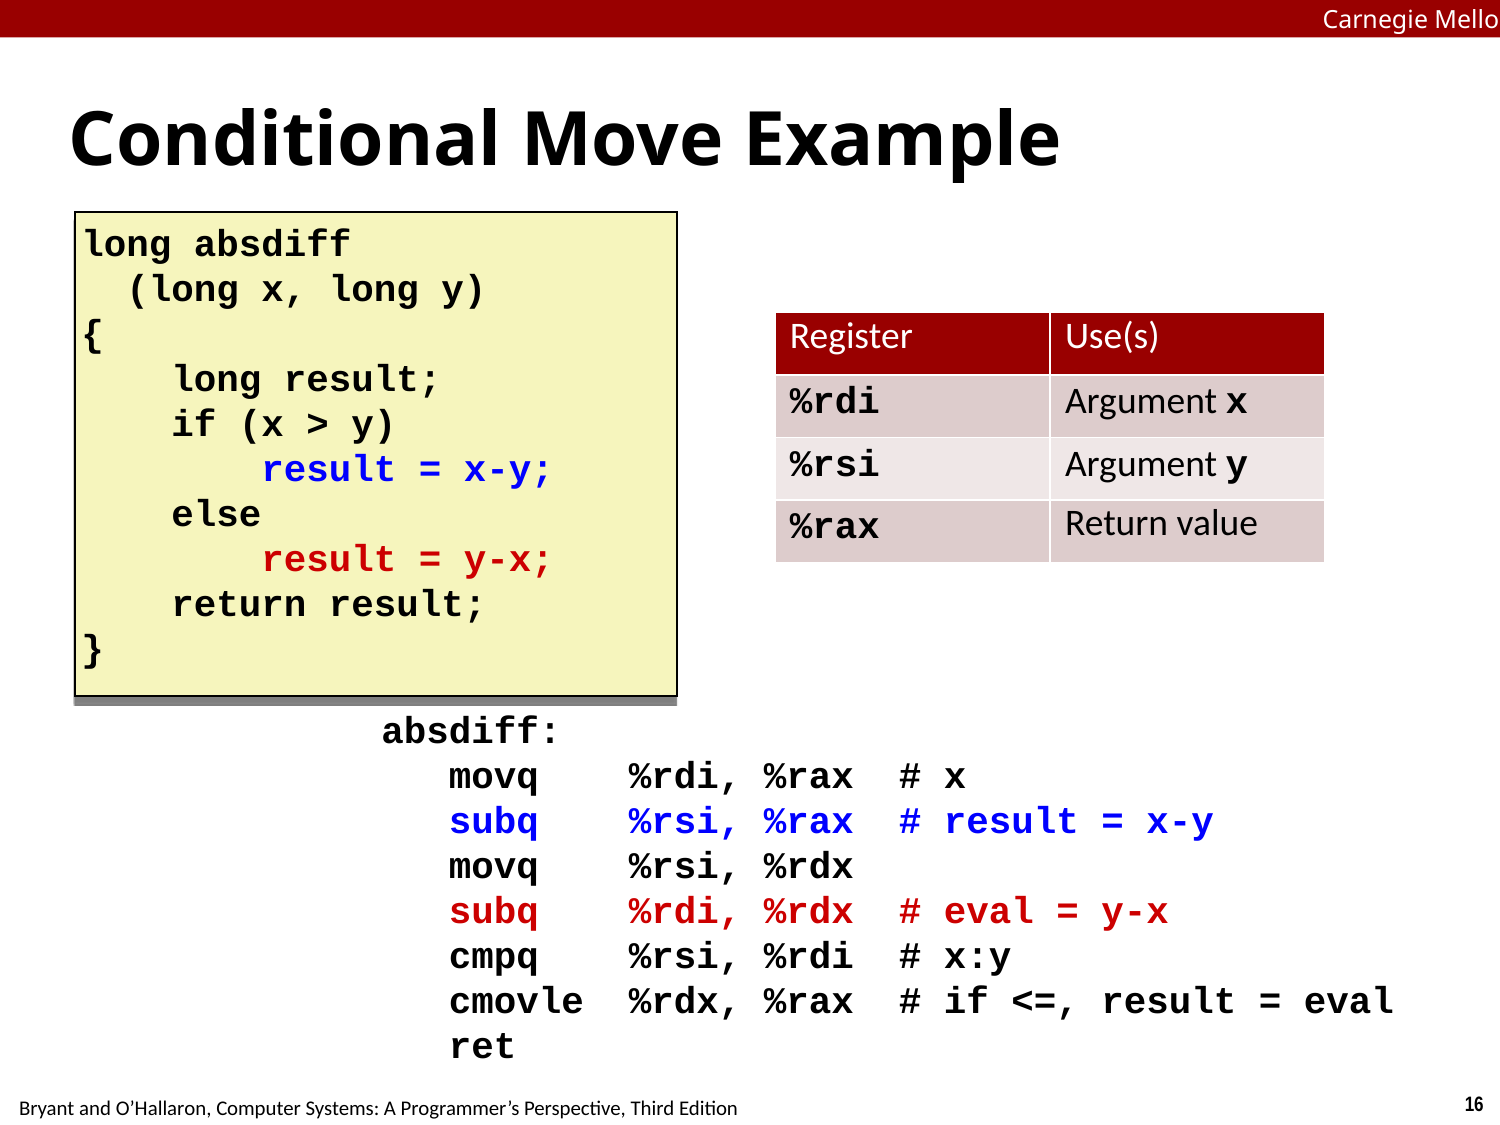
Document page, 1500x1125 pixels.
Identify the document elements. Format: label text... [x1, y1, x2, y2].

text_box long absdiff (long x, long y) { long result; if (x > y) result = x-y; else result = y-x; return result; } [75, 212, 678, 696]
table_cell Argument x [1051, 376, 1324, 437]
table_cell Return value [1051, 501, 1324, 562]
table_cell %rdi [776, 376, 1049, 437]
text_box [1085, 287, 1461, 613]
table_cell Argument y [1051, 438, 1324, 499]
table_header Use(s) [1051, 313, 1324, 374]
text_box absdiff: movq %rdi, %rax # x subq %rsi, %rax # result = x-y movq %rsi, %rdx subq %rdi, %rdx # eval = y-x cmpq %rsi, %rdi # x:y cmovle %rdx, %rax # if <=, result = eval ret [374, 699, 1465, 1125]
table_cell %rax [776, 501, 1049, 562]
text_box Carnegie Mellon [1322, 3, 1500, 33]
title Conditional Move Example [62, 41, 1438, 230]
table_header Register [776, 313, 1049, 374]
text_box [0, 0, 1500, 38]
table_cell %rsi [776, 438, 1049, 499]
